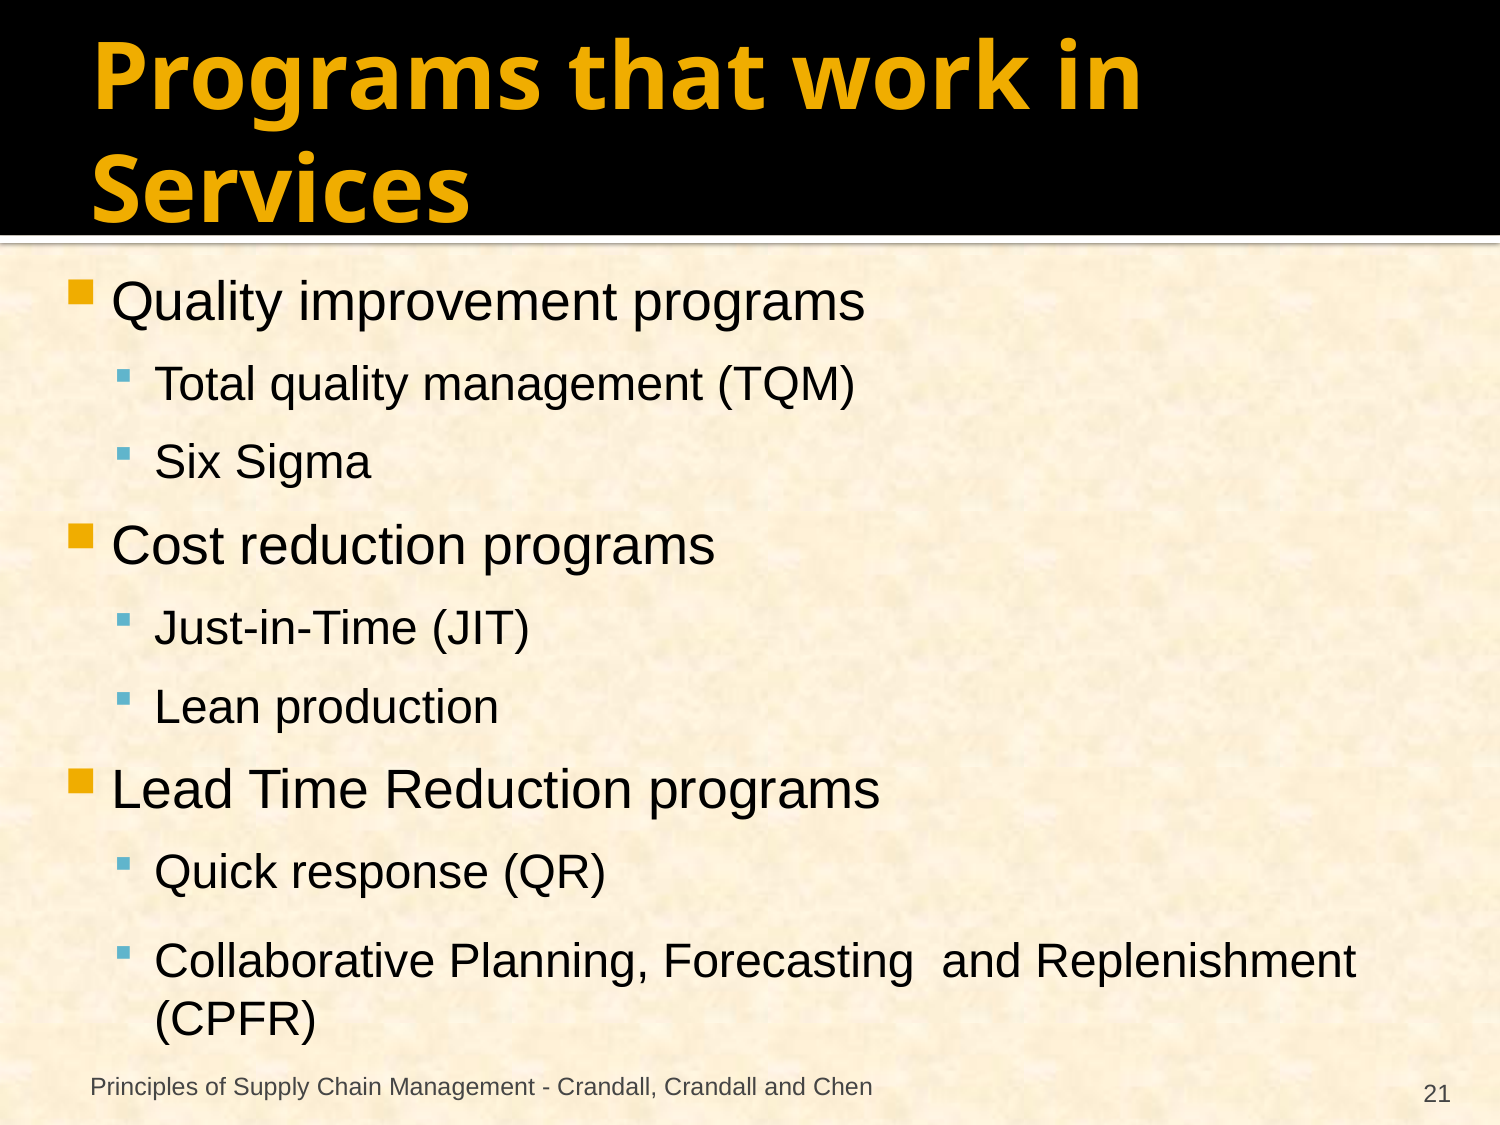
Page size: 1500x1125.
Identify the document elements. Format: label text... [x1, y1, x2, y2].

picture [0, 243, 1500, 1125]
footer Principles of Supply Chain Management - Crandall, Crandall and Chen [75, 1062, 975, 1100]
list Quality improvement programs Total quality management (TQM) Six Sigma Cost reduction programs Just-in-Time (JIT) Lean production Lead Time Reduction programs Quick response (QR) Collaborative Planning, Forecasting and Replenishment (CPFR) [37, 249, 1463, 1063]
title Programs that work in Services [75, 25, 1425, 231]
slide_number 21 [1345, 1062, 1467, 1108]
